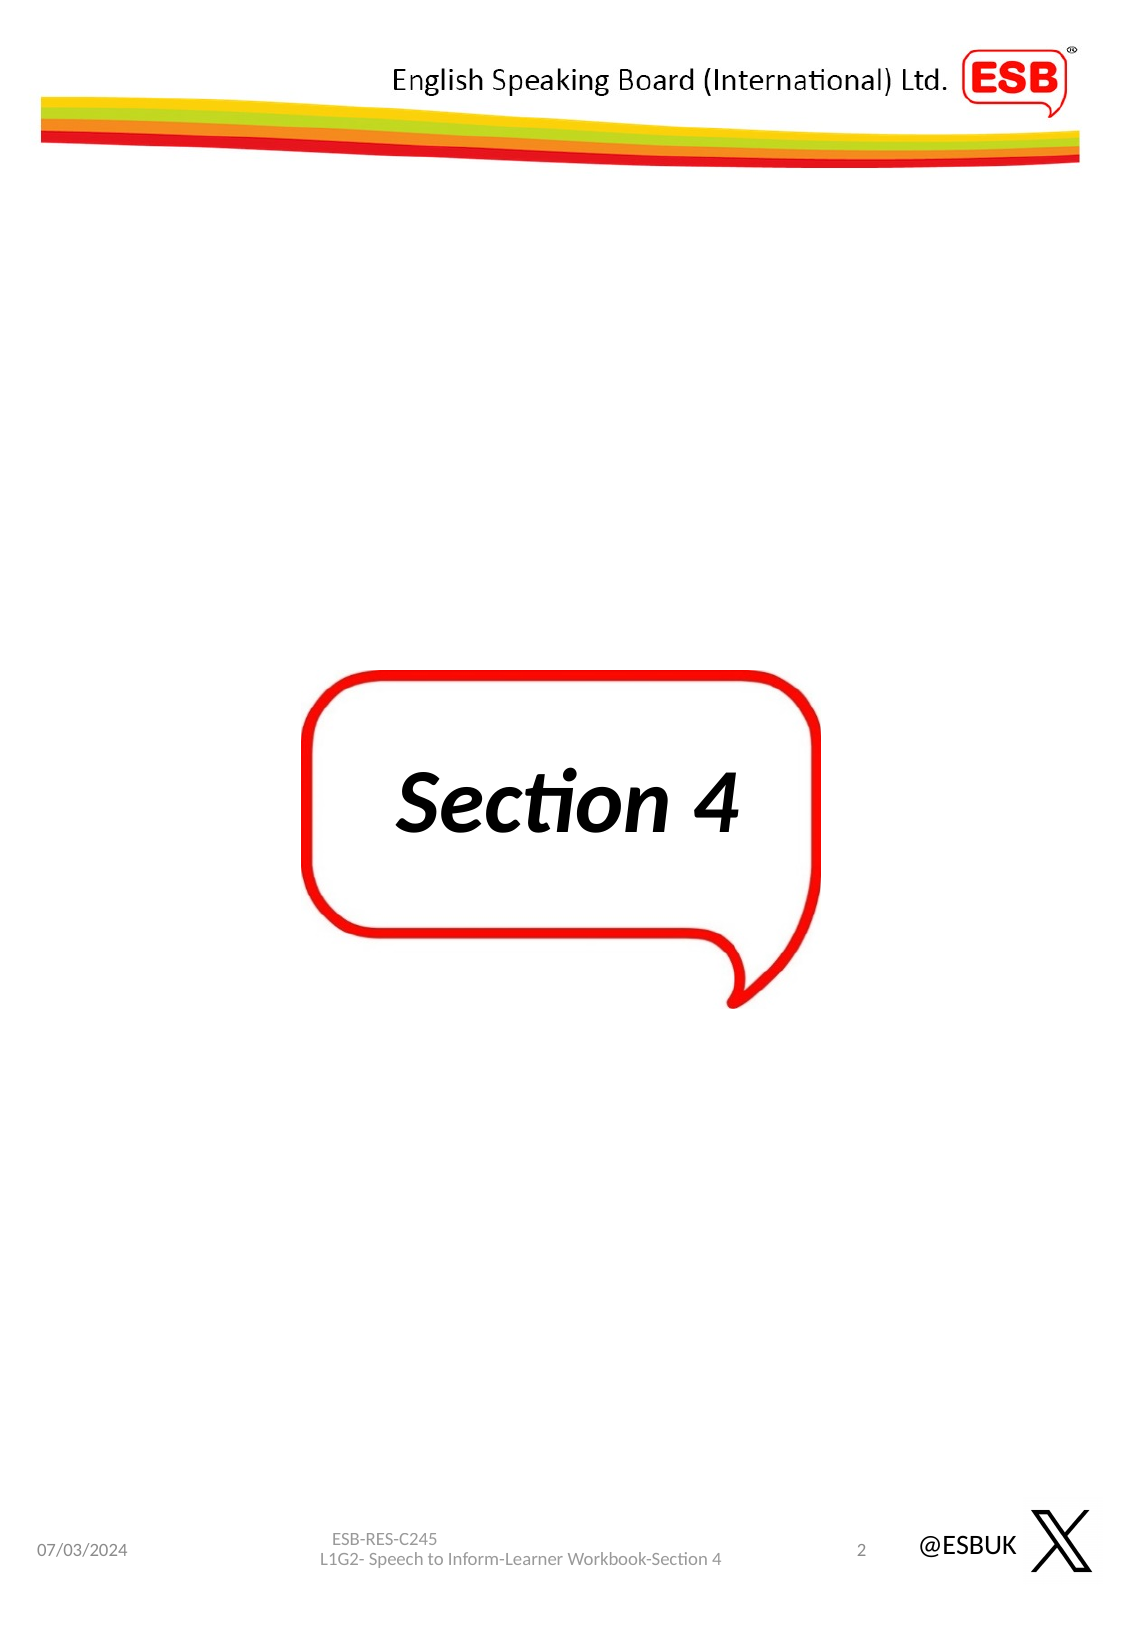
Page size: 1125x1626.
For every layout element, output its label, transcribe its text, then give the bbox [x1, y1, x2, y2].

picture [1022, 1497, 1103, 1585]
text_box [301, 670, 821, 1009]
footer ESB-RES-C245 L1G2- Speech to Inform-Learner Workbook-Section 4 [296, 1506, 697, 1593]
picture [0, 1, 1125, 234]
slide_number 2 [697, 1506, 882, 1593]
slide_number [22, 1506, 276, 1593]
